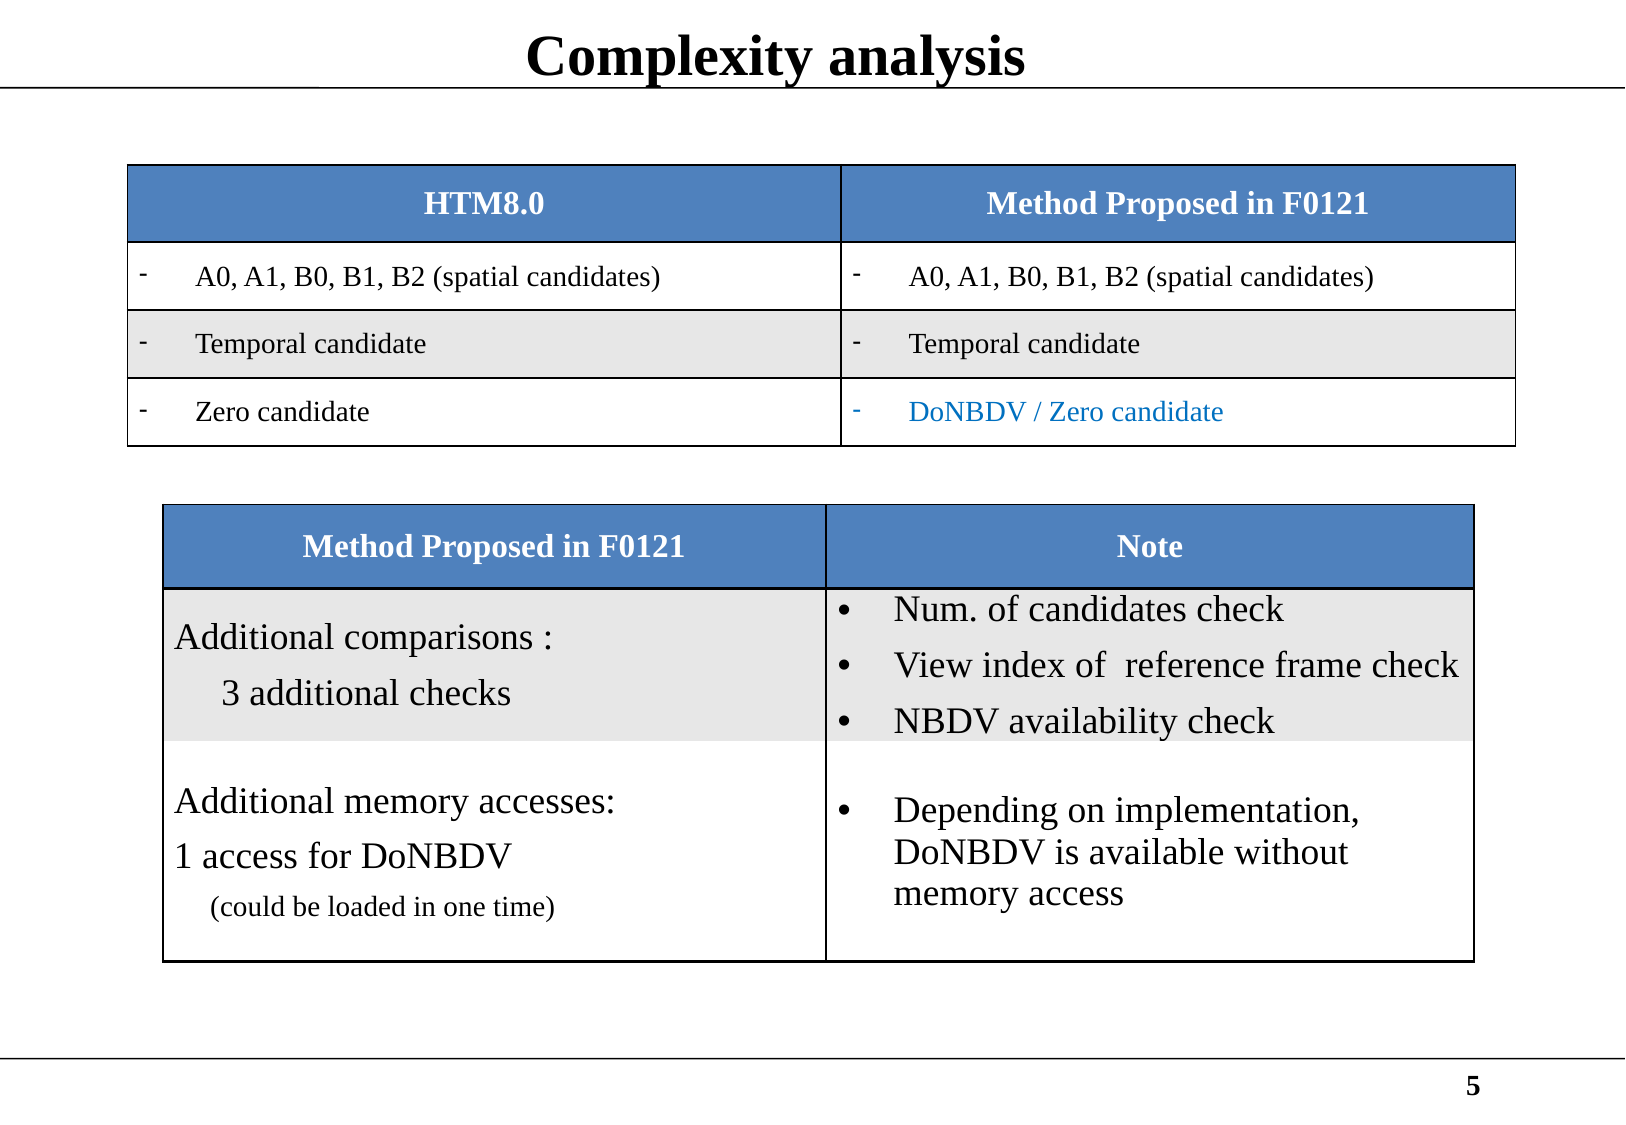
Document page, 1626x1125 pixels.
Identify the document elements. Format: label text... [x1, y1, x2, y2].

table_cell A0, A1, B0, B1, B2 (spatial candidates) [842, 243, 1515, 309]
table_cell Zero candidate [128, 379, 840, 445]
table_header Method Proposed in F0121 [164, 505, 825, 587]
title Complexity analysis [68, 9, 1484, 94]
table_cell DoNBDV / Zero candidate [842, 379, 1515, 445]
table_cell Temporal candidate [842, 311, 1515, 377]
table_header Note [827, 505, 1473, 587]
table_cell A0, A1, B0, B1, B2 (spatial candidates) [128, 243, 840, 309]
table_cell Additional memory accesses: 1 access for DoNBDV (could be loaded in one time) [164, 741, 825, 960]
table_cell Additional comparisons : 3 additional checks [164, 590, 825, 741]
table_header Method Proposed in F0121 [842, 166, 1515, 241]
table_cell Num. of candidates check View index of reference frame check NBDV availability check [827, 590, 1473, 741]
table_cell Temporal candidate [128, 311, 840, 377]
table_cell Depending on implementation, DoNBDV is available without memory access [827, 741, 1473, 960]
table_header HTM8.0 [128, 166, 840, 241]
slide_number 5 [1403, 1058, 1544, 1106]
